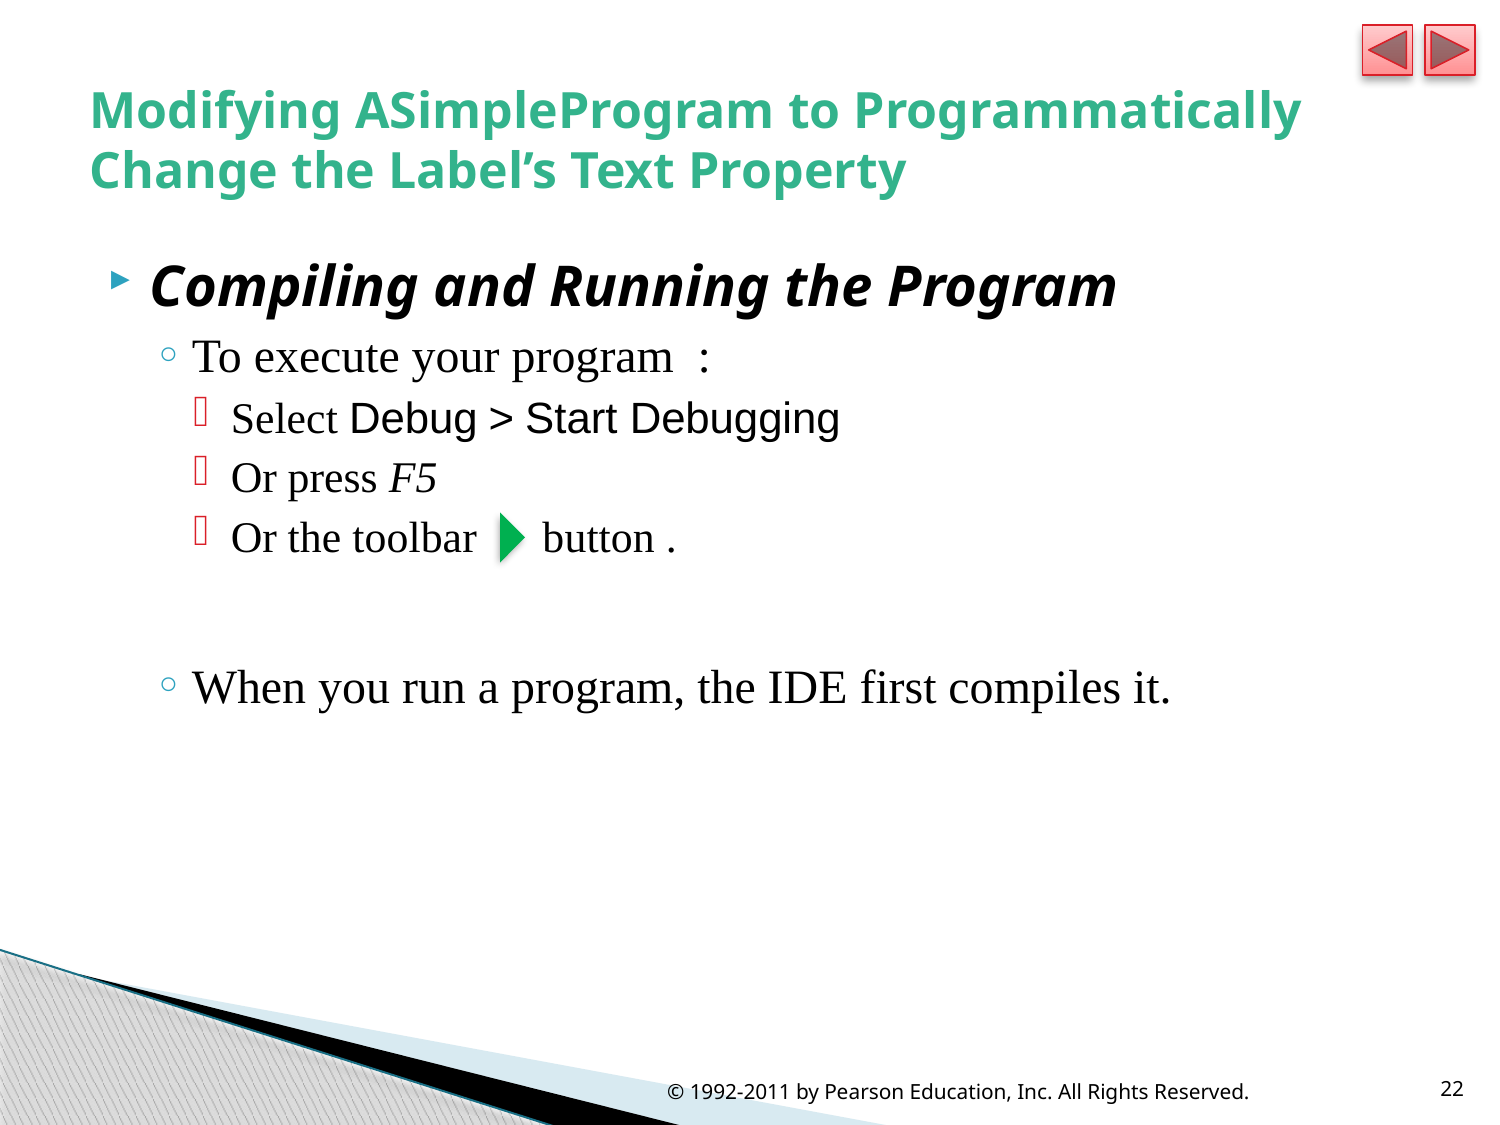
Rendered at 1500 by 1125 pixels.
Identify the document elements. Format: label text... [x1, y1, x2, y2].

title Modifying ASimpleProgram to Programmatically Change the Label’s Text Property [75, 45, 1425, 233]
footer © 1992-2011 by Pearson Education, Inc. All Rights Reserved. [612, 1051, 1305, 1112]
text_box [495, 508, 530, 567]
slide_number 22 [1418, 1051, 1479, 1112]
list Compiling and Running the Program To execute your program : Select Debug > Start Debugging Or press F5 Or the toolbar button . When you run a program, the IDE first compiles it. [74, 242, 1426, 986]
